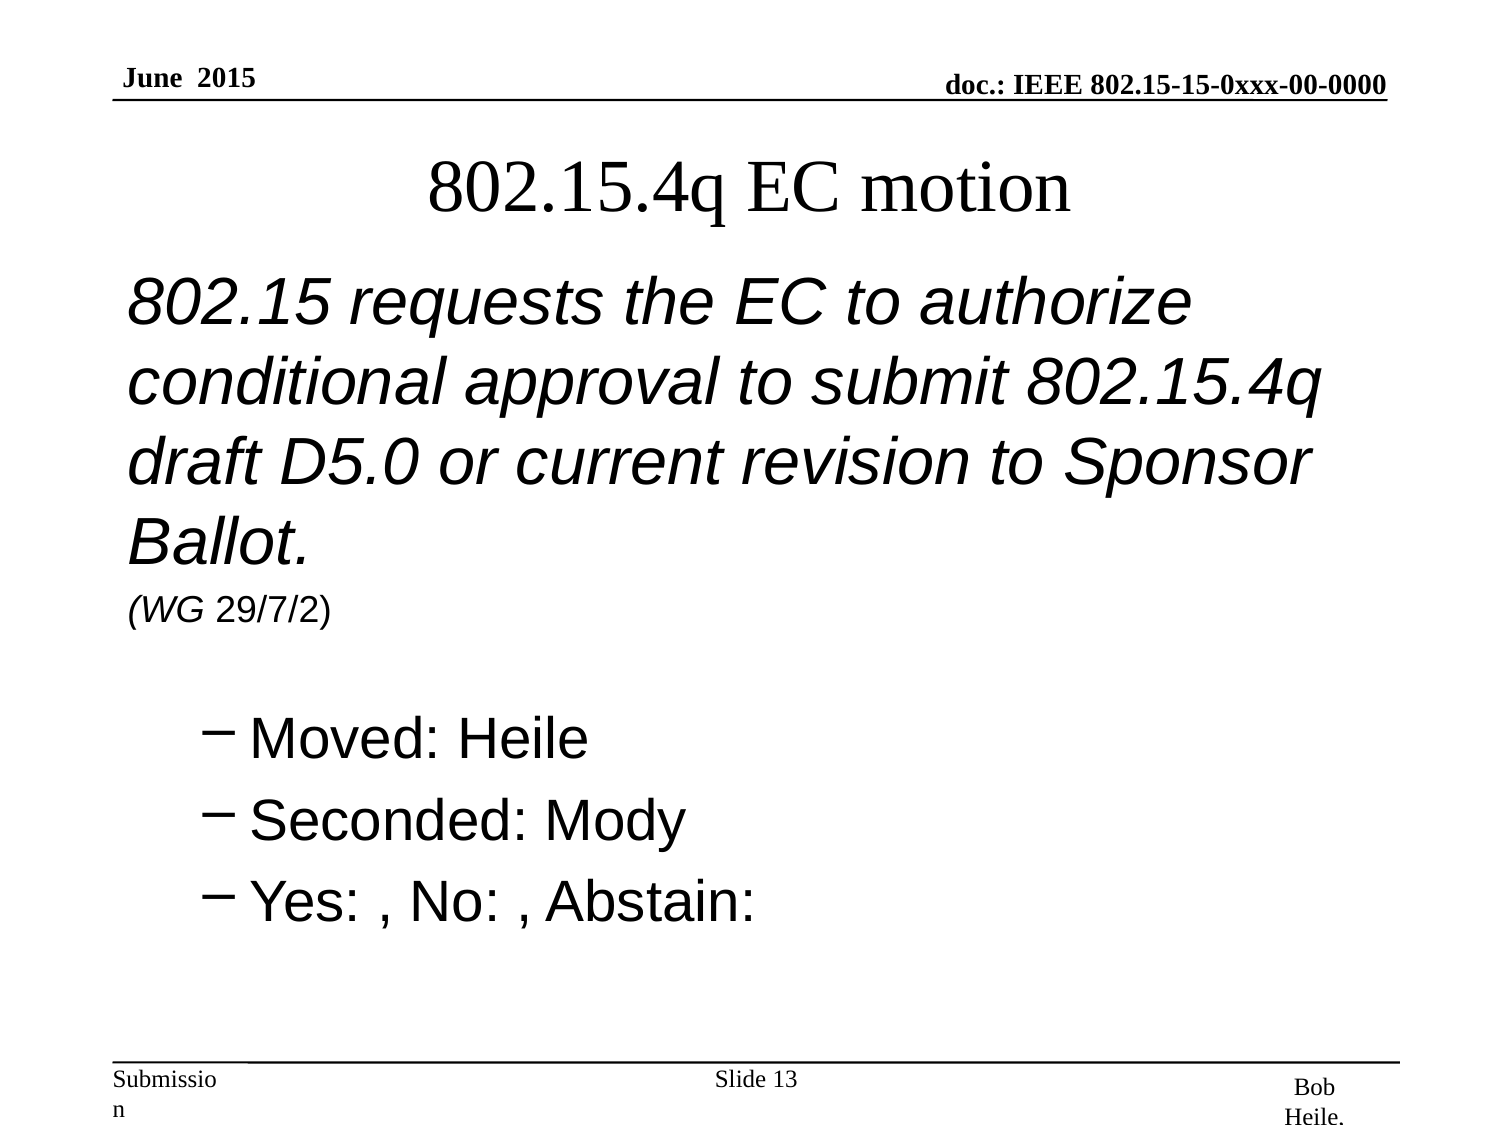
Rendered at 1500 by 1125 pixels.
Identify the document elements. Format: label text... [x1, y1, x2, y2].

list 802.15 requests the EC to authorize conditional approval to submit 802.15.4q draft D5.0 or current revision to Sponsor Ballot. (WG 29/7/2) Moved: Heile Seconded: Mody Yes: , No: , Abstain: [112, 249, 1375, 1052]
title 802.15.4q EC motion [112, 112, 1388, 250]
footer Bob Heile, Wi-SUN Alliance [1270, 1070, 1359, 1101]
slide_number Slide 13 [712, 1061, 800, 1093]
